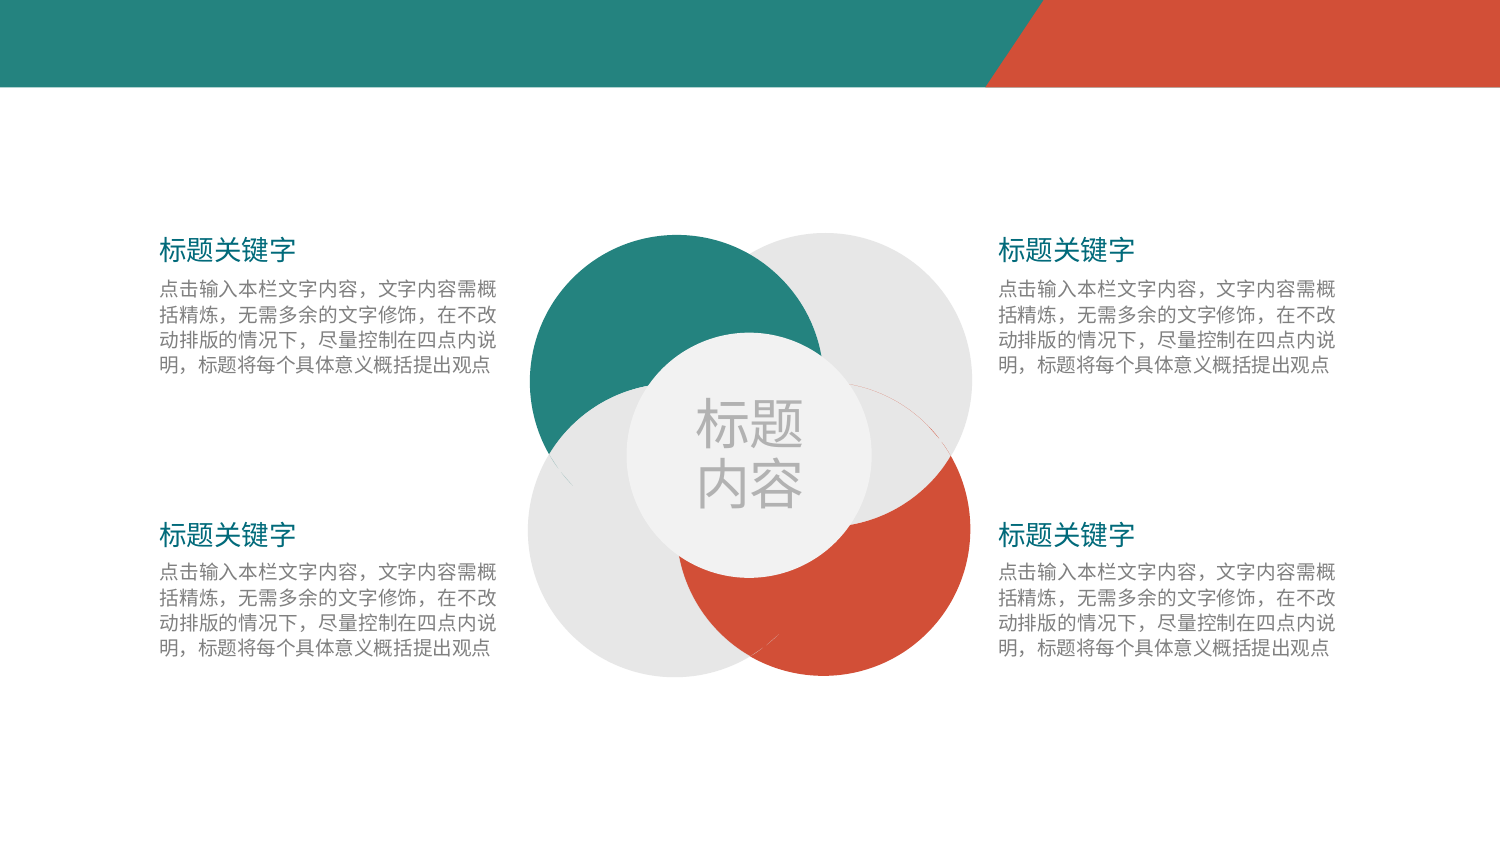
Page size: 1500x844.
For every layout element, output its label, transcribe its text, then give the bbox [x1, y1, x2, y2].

text_box 点击输入本栏文字内容，文字内容需概括精炼，无需多余的文字修饰，在不改动排版的情况下，尽量控制在四点内说明，标题将每个具体意义概括提出观点 [159, 558, 497, 660]
text_box 点击输入本栏文字内容，文字内容需概括精炼，无需多余的文字修饰，在不改动排版的情况下，尽量控制在四点内说明，标题将每个具体意义概括提出观点 [998, 558, 1336, 660]
text_box 标题关键字 [998, 517, 1226, 551]
text_box 点击输入本栏文字内容，文字内容需概括精炼，无需多余的文字修饰，在不改动排版的情况下，尽量控制在四点内说明，标题将每个具体意义概括提出观点 [159, 275, 497, 377]
text_box 标题关键字 [159, 232, 388, 266]
text_box 标题关键字 [159, 517, 388, 551]
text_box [527, 232, 973, 678]
text_box 点击输入本栏文字内容，文字内容需概括精炼，无需多余的文字修饰，在不改动排版的情况下，尽量控制在四点内说明，标题将每个具体意义概括提出观点 [998, 275, 1336, 377]
text_box 标题关键字 [998, 232, 1226, 266]
